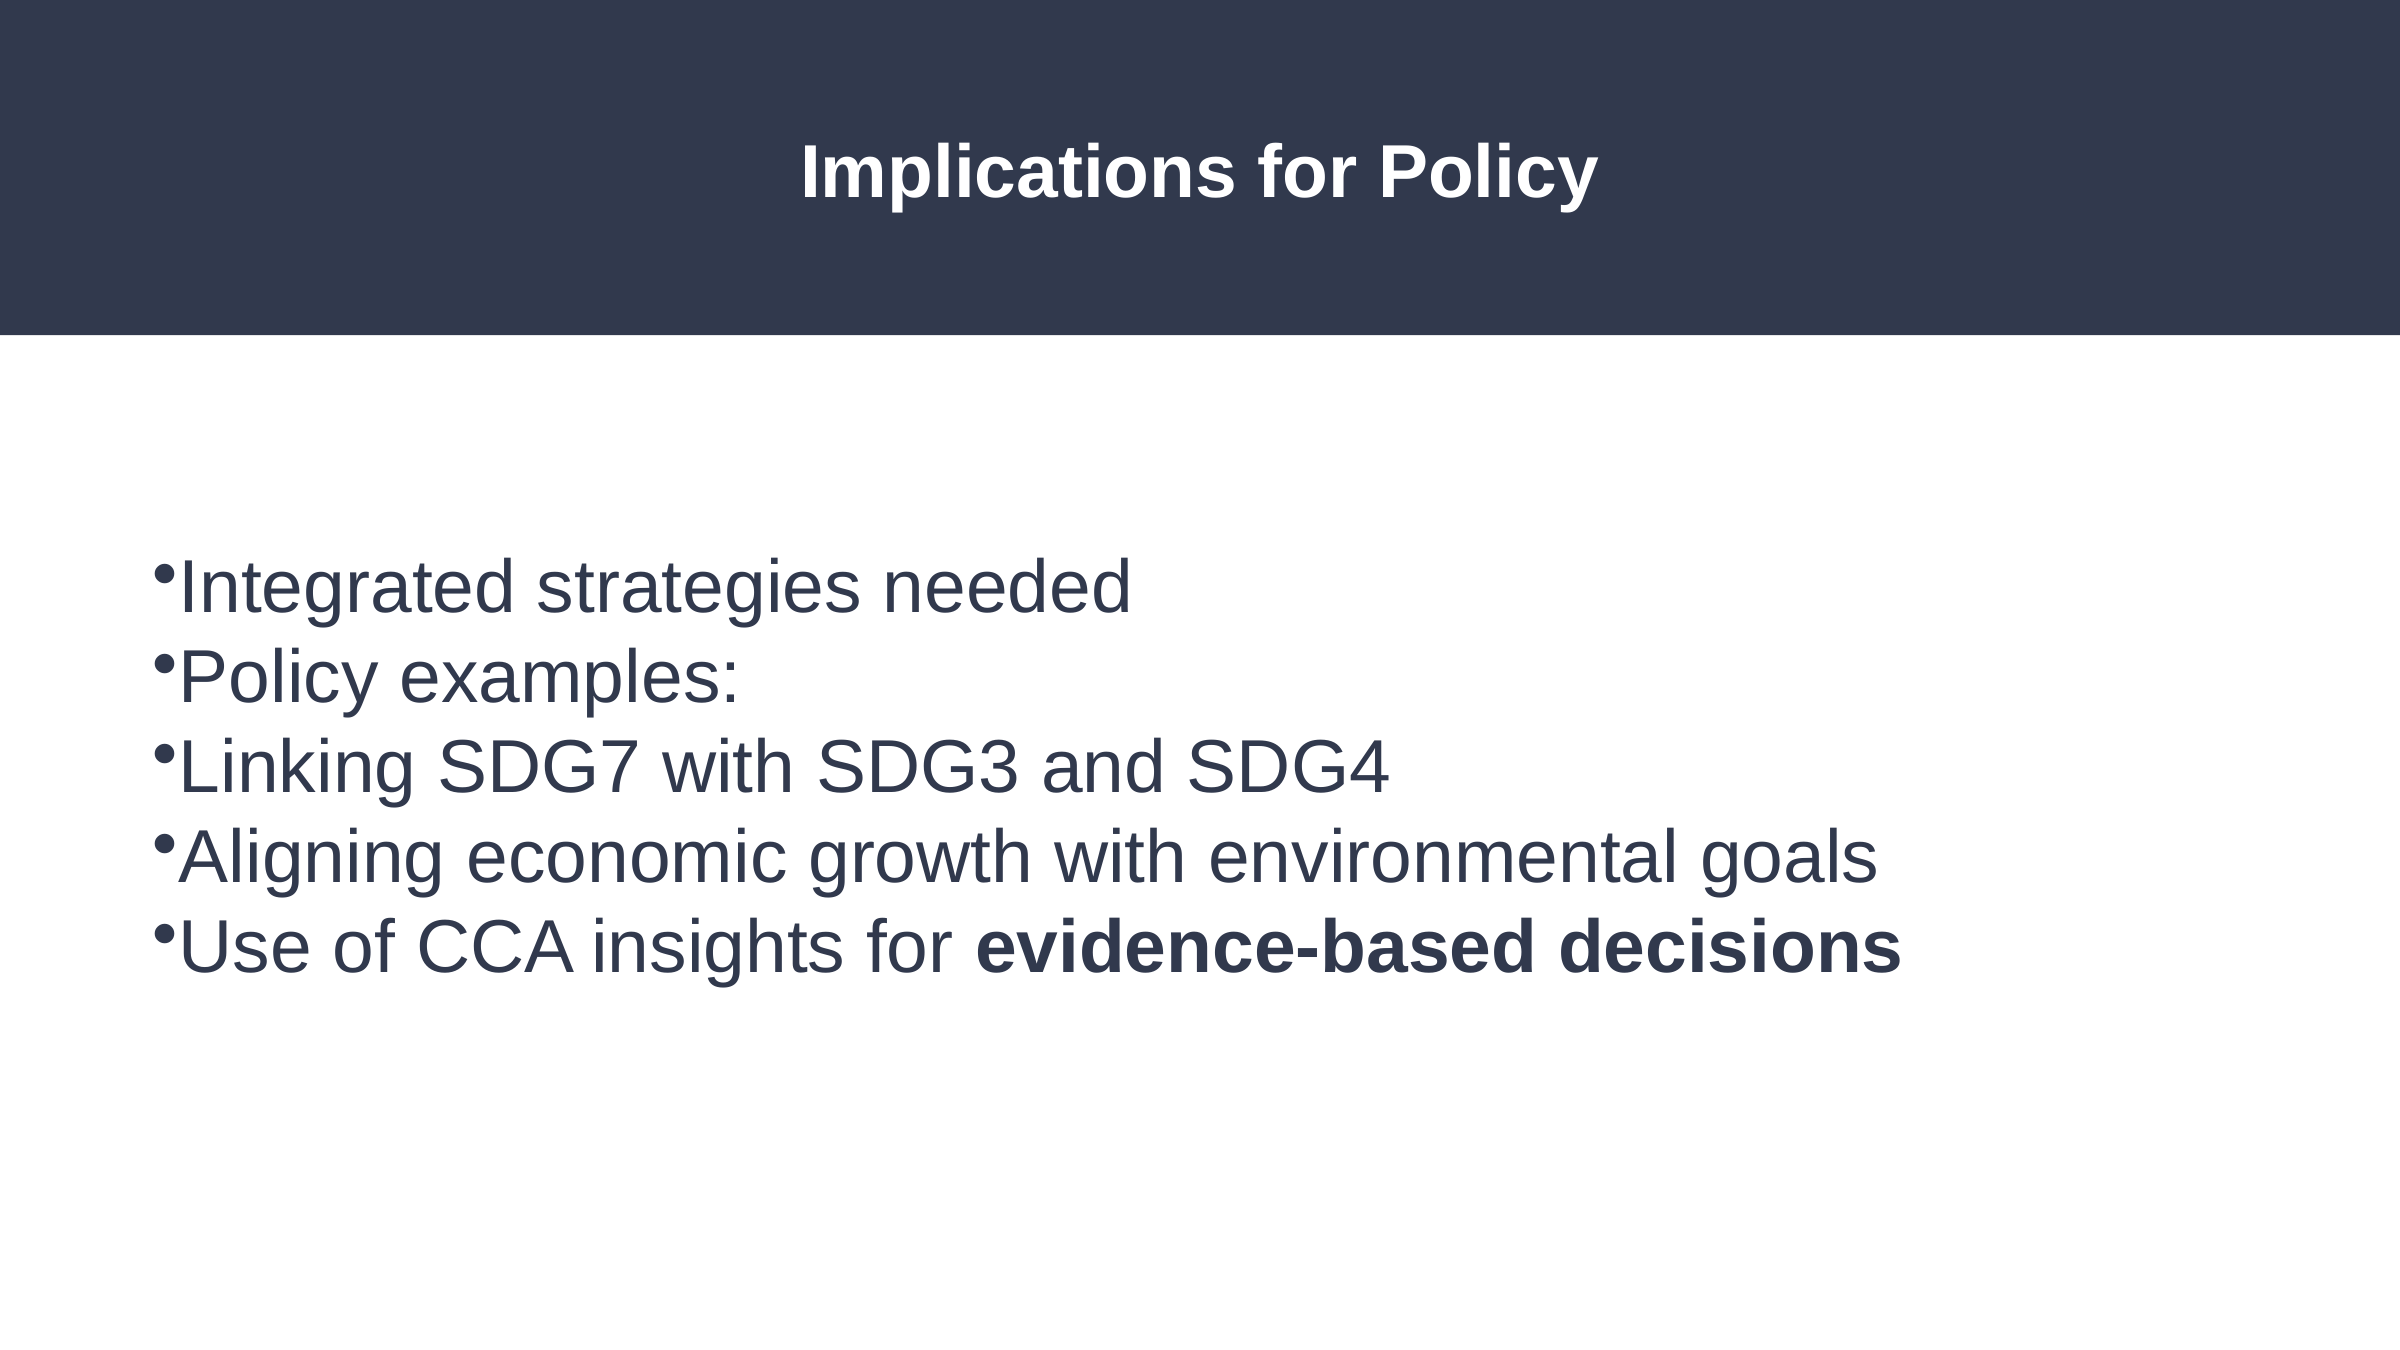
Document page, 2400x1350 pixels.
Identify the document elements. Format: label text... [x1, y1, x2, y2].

text_box Implications for Policy [598, 115, 1802, 220]
text_box Integrated strategies needed Policy examples: Linking SDG7 with SDG3 and SDG4 Aligning economic growth with environmental goals Use of CCA insights for evidence-based decisions [137, 530, 2035, 996]
